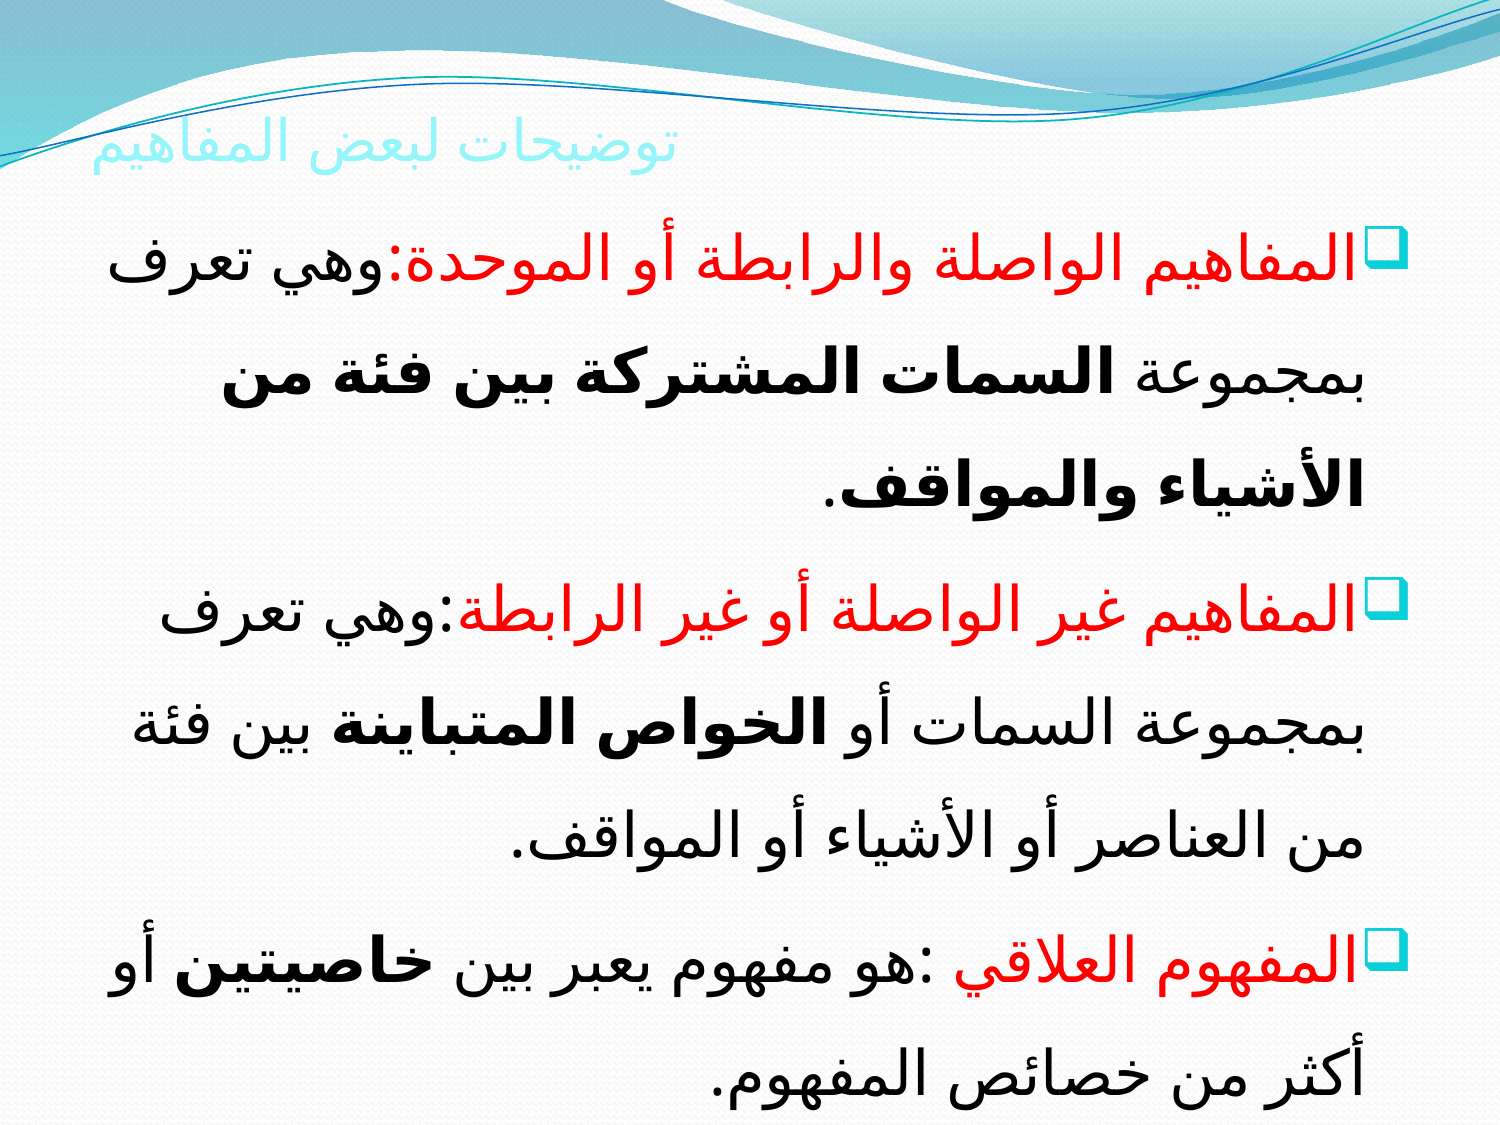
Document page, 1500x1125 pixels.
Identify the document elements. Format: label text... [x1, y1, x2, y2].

title توضيحات لبعض المفاهيم [75, 43, 1425, 172]
list المفاهيم الواصلة والرابطة أو الموحدة:وهي تعرف بمجموعة السمات المشتركة بين فئة من الأشياء والمواقف. المفاهيم غير الواصلة أو غير الرابطة:وهي تعرف بمجموعة السمات أو الخواص المتباينة بين فئة من العناصر أو الأشياء أو المواقف. المفهوم العلاقي :هو مفهوم يعبر بين خاصيتين أو أكثر من خصائص المفهوم. [75, 172, 1425, 1125]
